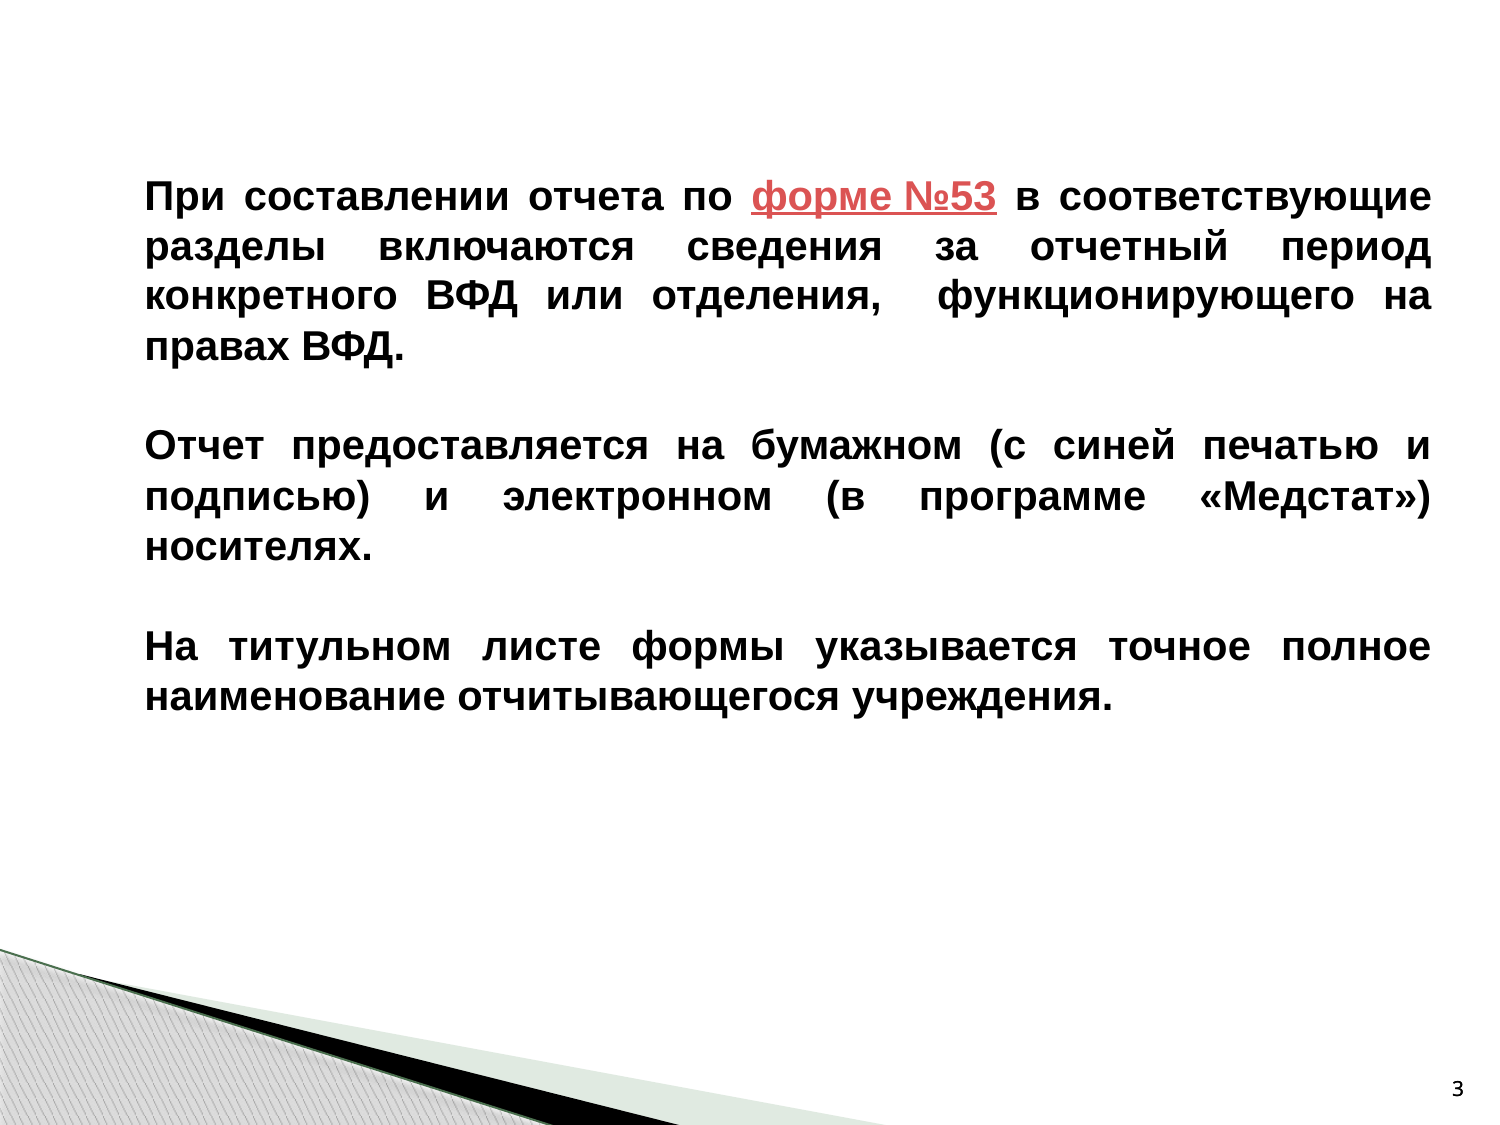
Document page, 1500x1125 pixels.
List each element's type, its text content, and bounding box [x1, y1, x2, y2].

slide_number 3 [1418, 1051, 1479, 1112]
text_box При составлении отчета по форме №53 в соответствующие разделы включаются сведения за отчетный период конкретного ВФД или отделения, функционирующего на правах ВФД. Отчет предоставляется на бумажном (с синей печатью и подписью) и электронном (в программе «Медстат») носителях. На титульном листе формы указывается точное полное наименование отчитывающегося учреждения. [129, 160, 1447, 726]
